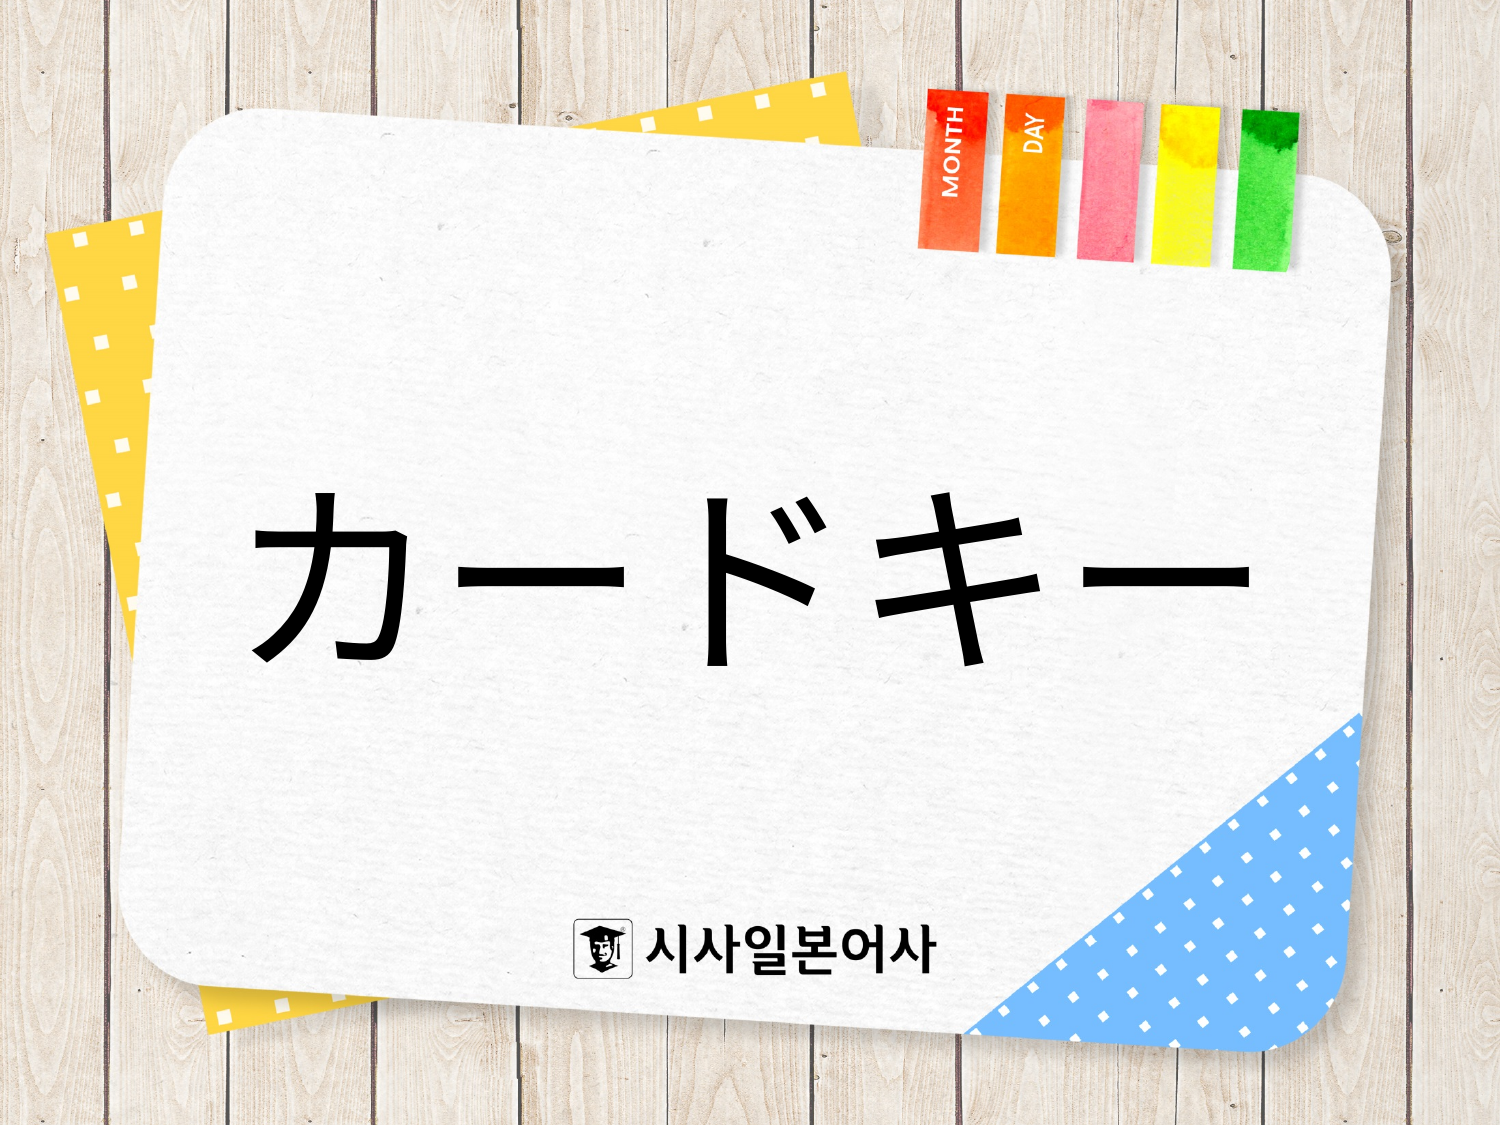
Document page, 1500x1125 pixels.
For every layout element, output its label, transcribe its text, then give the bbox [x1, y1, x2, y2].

title カードキー [75, 338, 1425, 811]
picture [0, 0, 1500, 1125]
